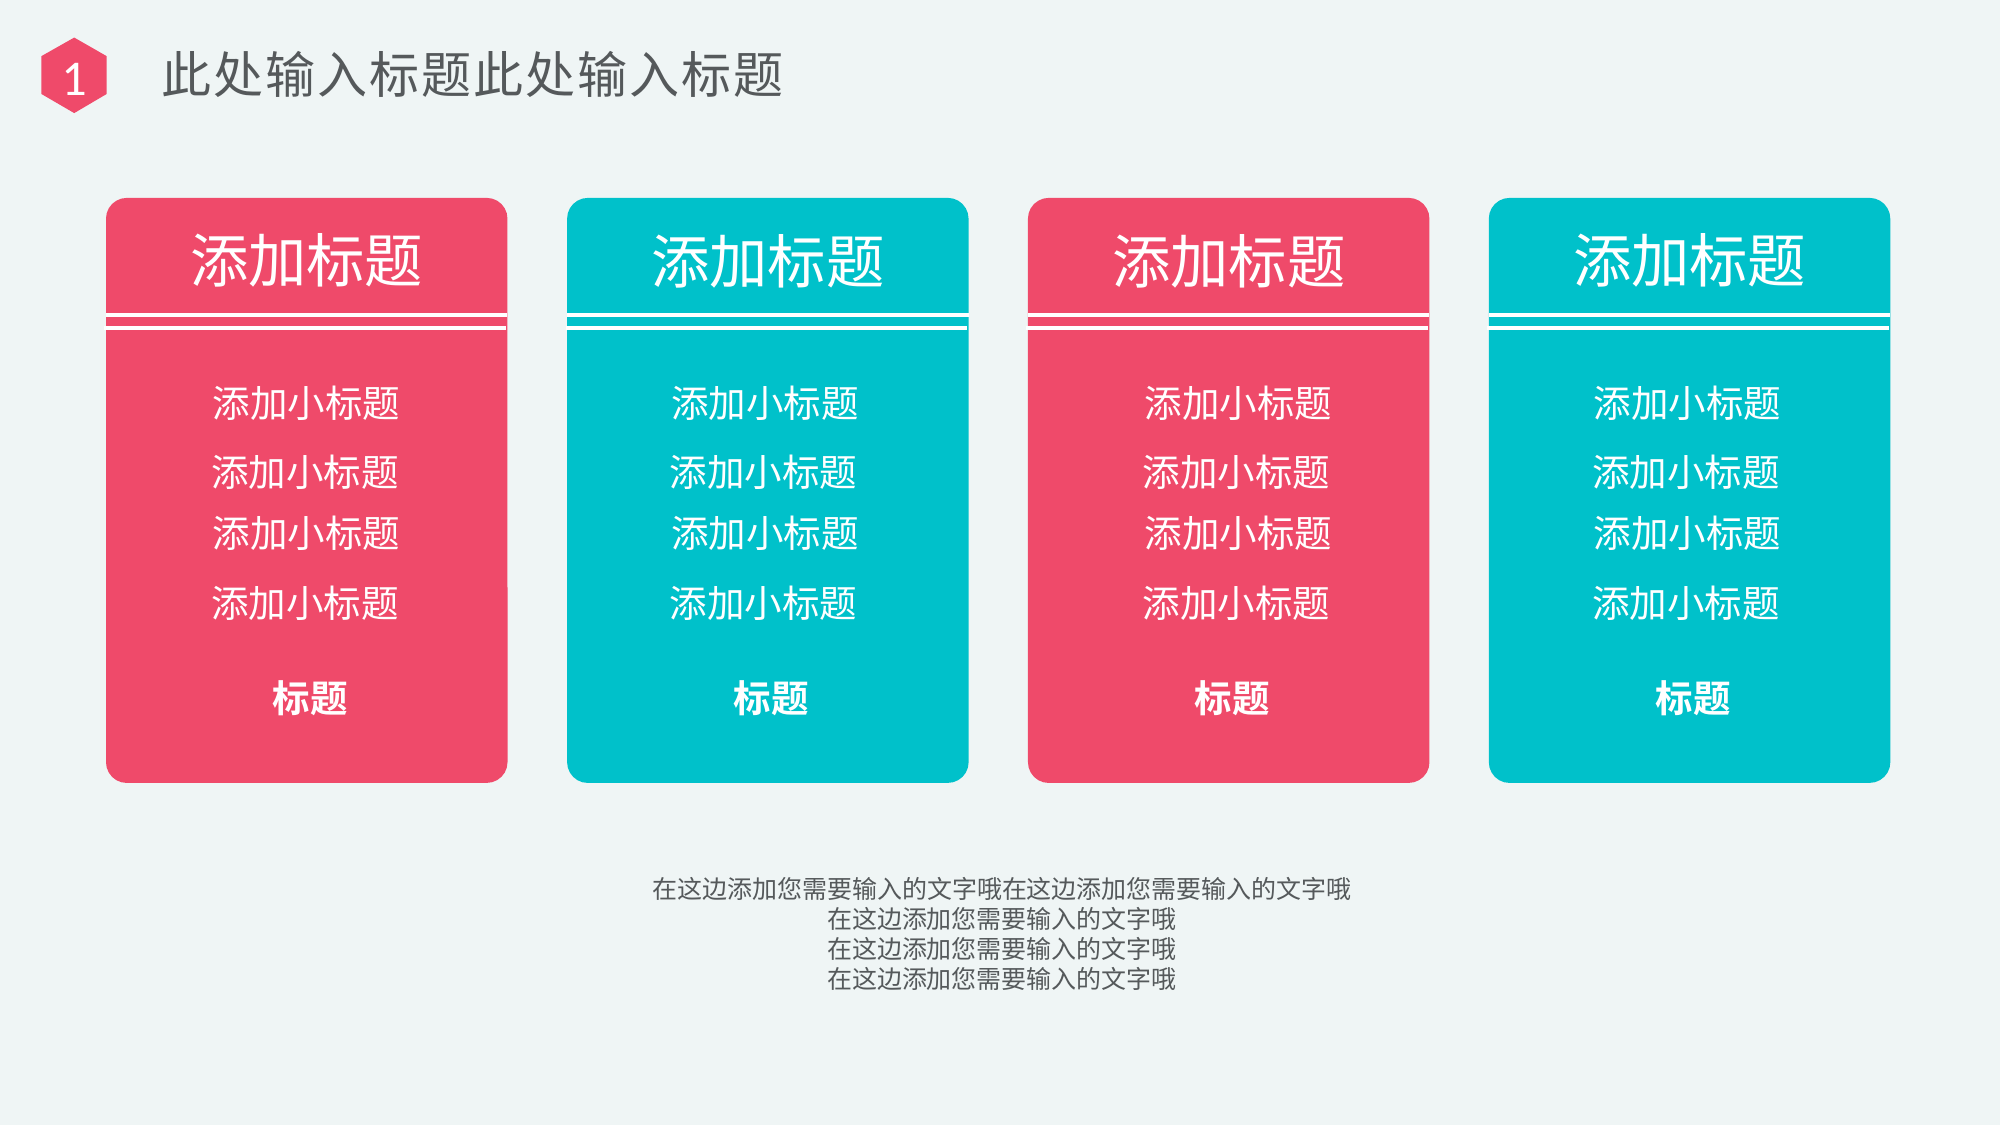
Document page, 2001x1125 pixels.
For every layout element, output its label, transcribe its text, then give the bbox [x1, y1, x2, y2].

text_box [565, 197, 969, 783]
text_box 在这边添加您需要输入的文字哦在这边添加您需要输入的文字哦 在这边添加您需要输入的文字哦 在这边添加您需要输入的文字哦 在这边添加您需要输入的文字哦 [167, 866, 1838, 1031]
text_box 此处输入标题此处输入标题 [131, 29, 896, 119]
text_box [104, 197, 508, 783]
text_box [1487, 197, 1891, 783]
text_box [1026, 197, 1430, 783]
text_box 1 [41, 37, 107, 114]
